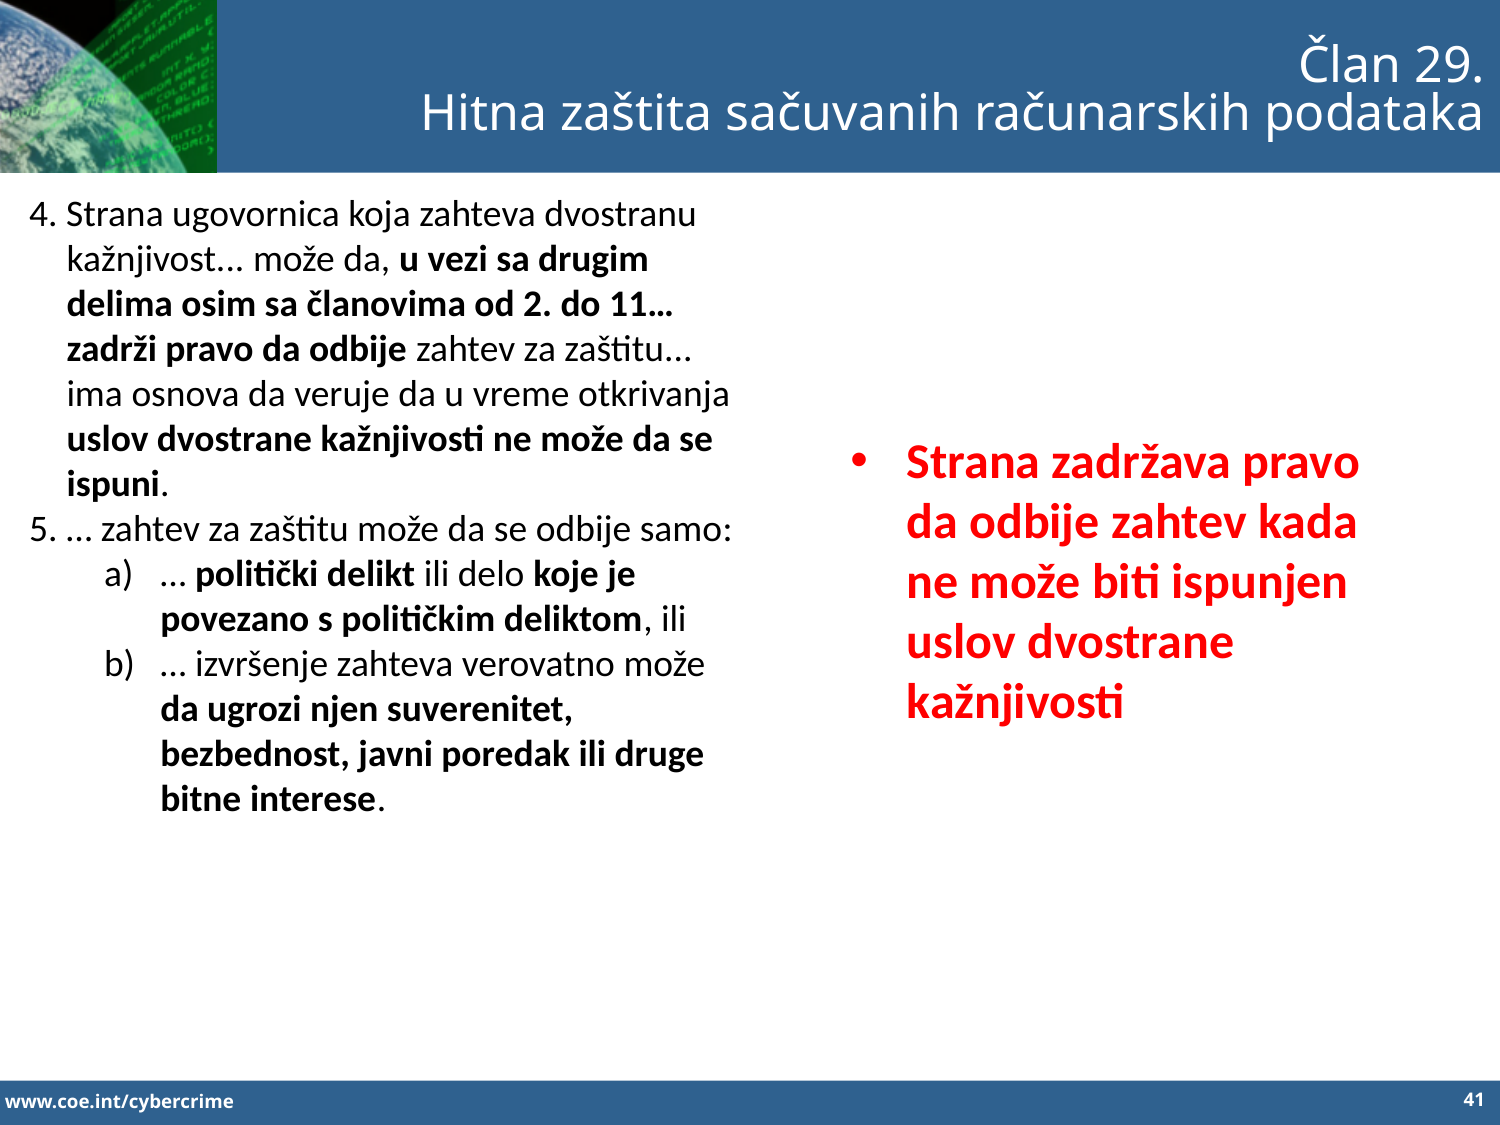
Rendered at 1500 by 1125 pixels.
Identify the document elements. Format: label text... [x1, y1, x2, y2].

text_box Strana zadržava pravo da odbije zahtev kada ne može biti ispunjen uslov dvostrane kažnjivosti [835, 421, 1402, 737]
slide_number 41 [1149, 1079, 1500, 1125]
text_box 4. Strana ugovornica koja zahteva dvostranu kažnjivost... može da, u vezi sa drugim delima osim sa članovima od 2. do 11… zadrži pravo da odbije zahtev za zaštitu... ima osnova da veruje da u vreme otkrivanja uslov dvostrane kažnjivosti ne može da se ispuni. 5. … zahtev za zaštitu može da se odbije samo: … politički delikt ili delo koje je povezano s političkim deliktom, ili … izvršenje zahteva verovatno može da ugrozi njen suverenitet, bezbednost, javni poredak ili druge bitne interese. [14, 181, 765, 827]
picture [0, 1, 217, 173]
text_box Član 29. Hitna zaštita sačuvanih računarskih podataka [324, 15, 1500, 168]
